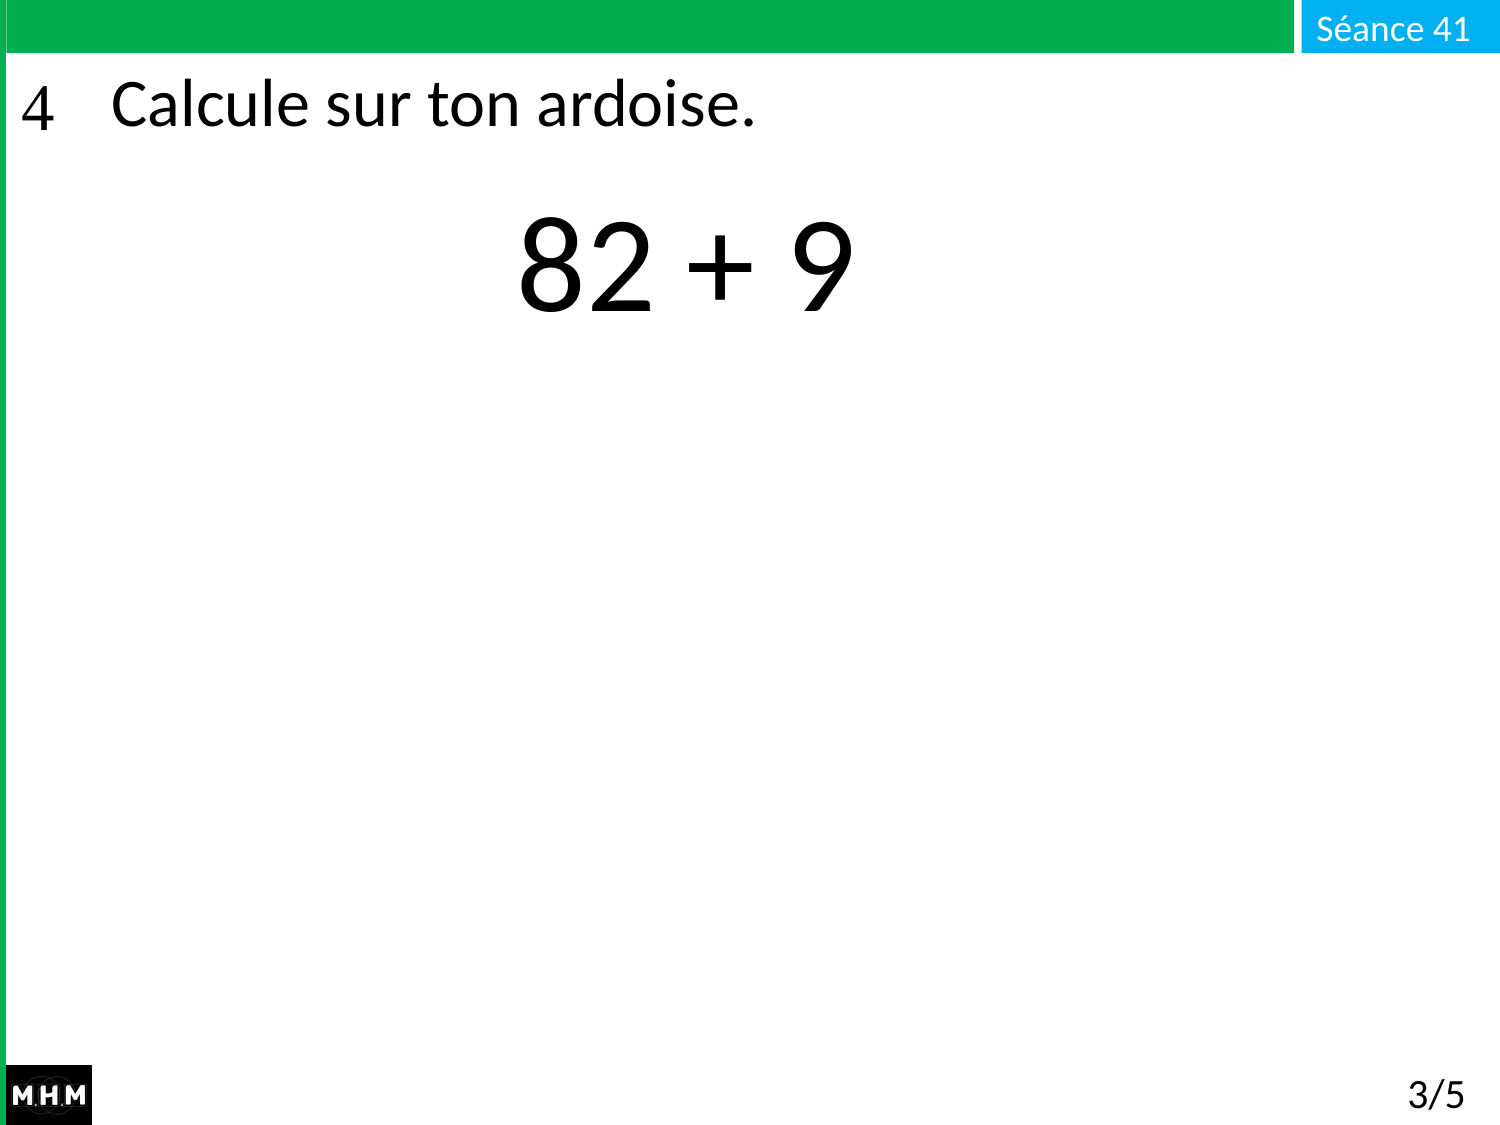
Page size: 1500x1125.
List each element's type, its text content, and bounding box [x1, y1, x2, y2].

picture [6, 1065, 92, 1125]
list 3/5 [1373, 1064, 1500, 1125]
title Calcule sur ton ardoise. [96, 60, 1391, 150]
text_box 82 + 9 [480, 166, 924, 346]
